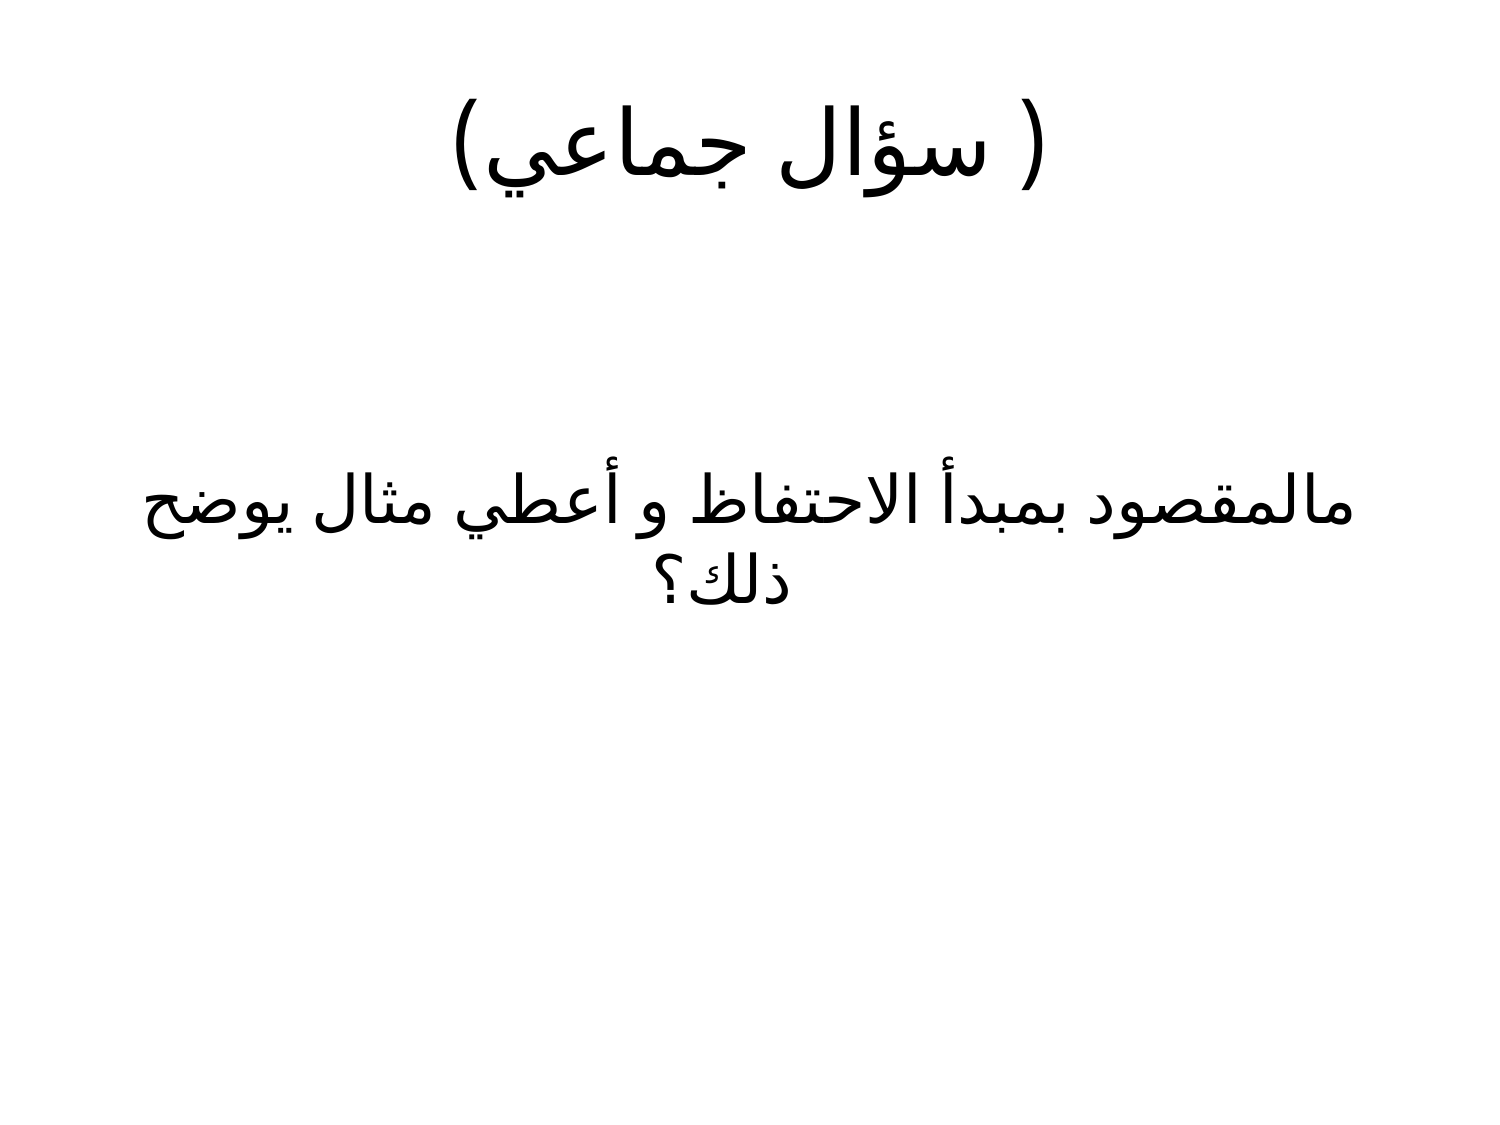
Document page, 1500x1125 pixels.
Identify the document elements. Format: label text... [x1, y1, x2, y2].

title ( سؤال جماعي) [75, 45, 1425, 233]
list مالمقصود بمبدأ الاحتفاظ و أعطي مثال يوضح ذلك؟ [75, 262, 1425, 1005]
